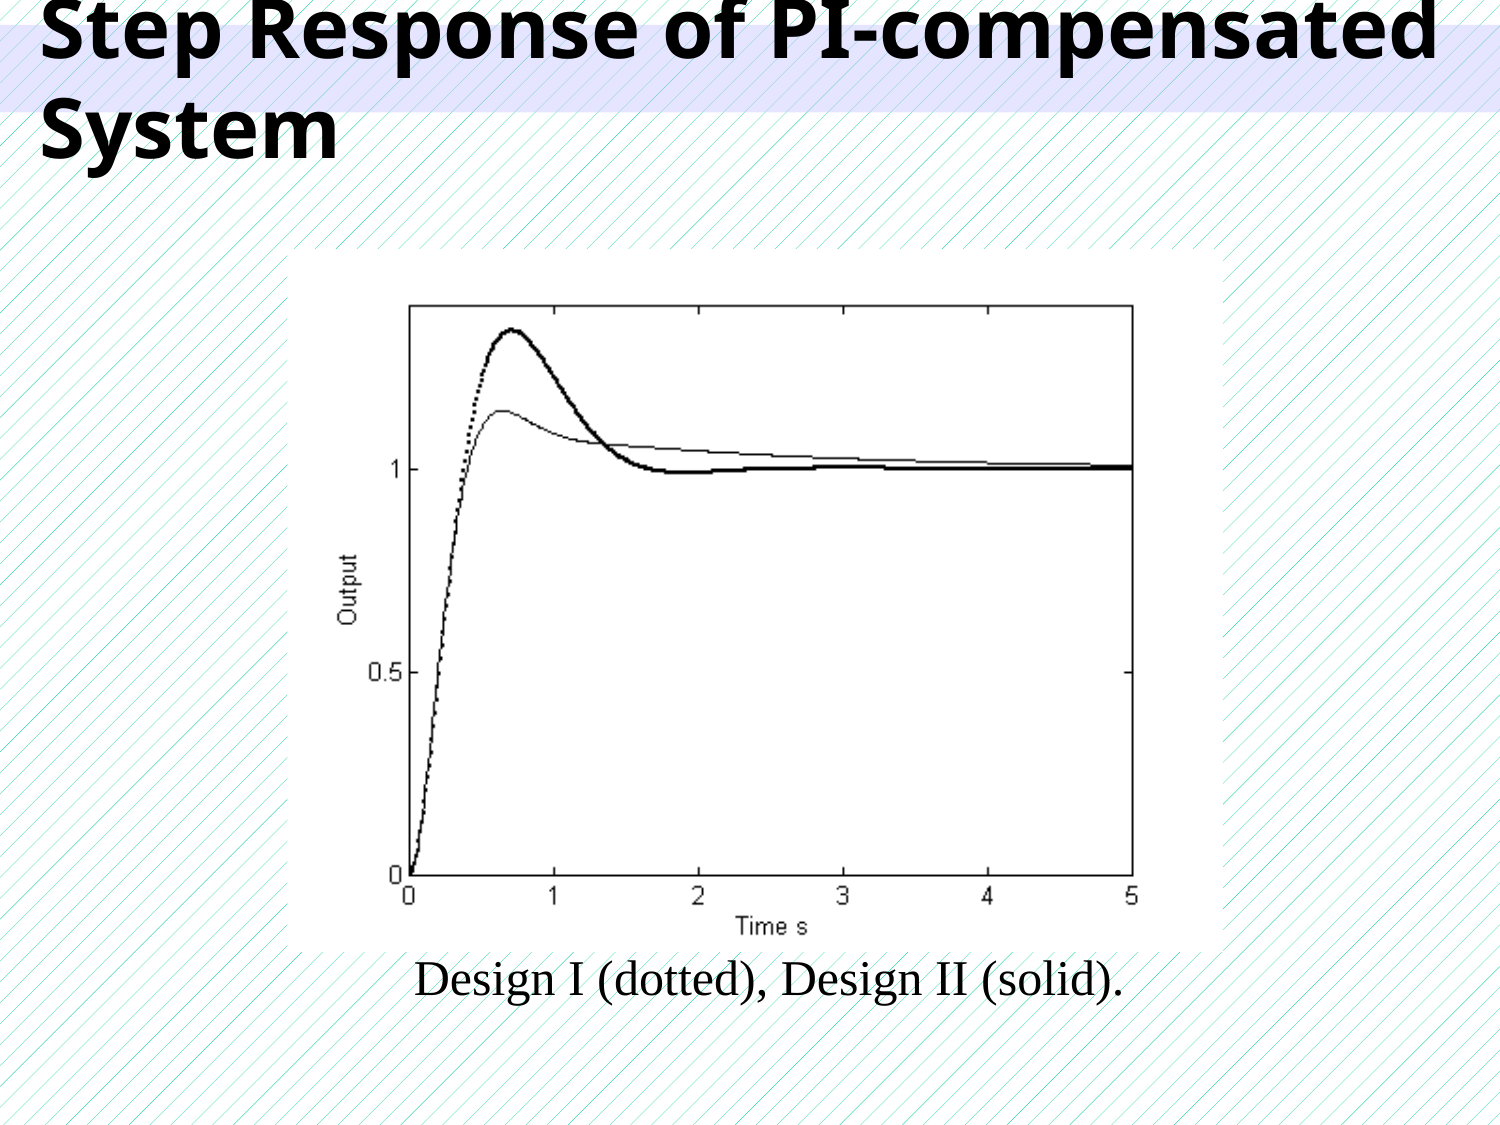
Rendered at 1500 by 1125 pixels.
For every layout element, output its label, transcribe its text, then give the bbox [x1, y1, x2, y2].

title Step Response of PI-compensated System [24, 24, 1476, 126]
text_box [287, 249, 1224, 952]
text_box Design I (dotted), Design II (solid). [399, 961, 1140, 1013]
